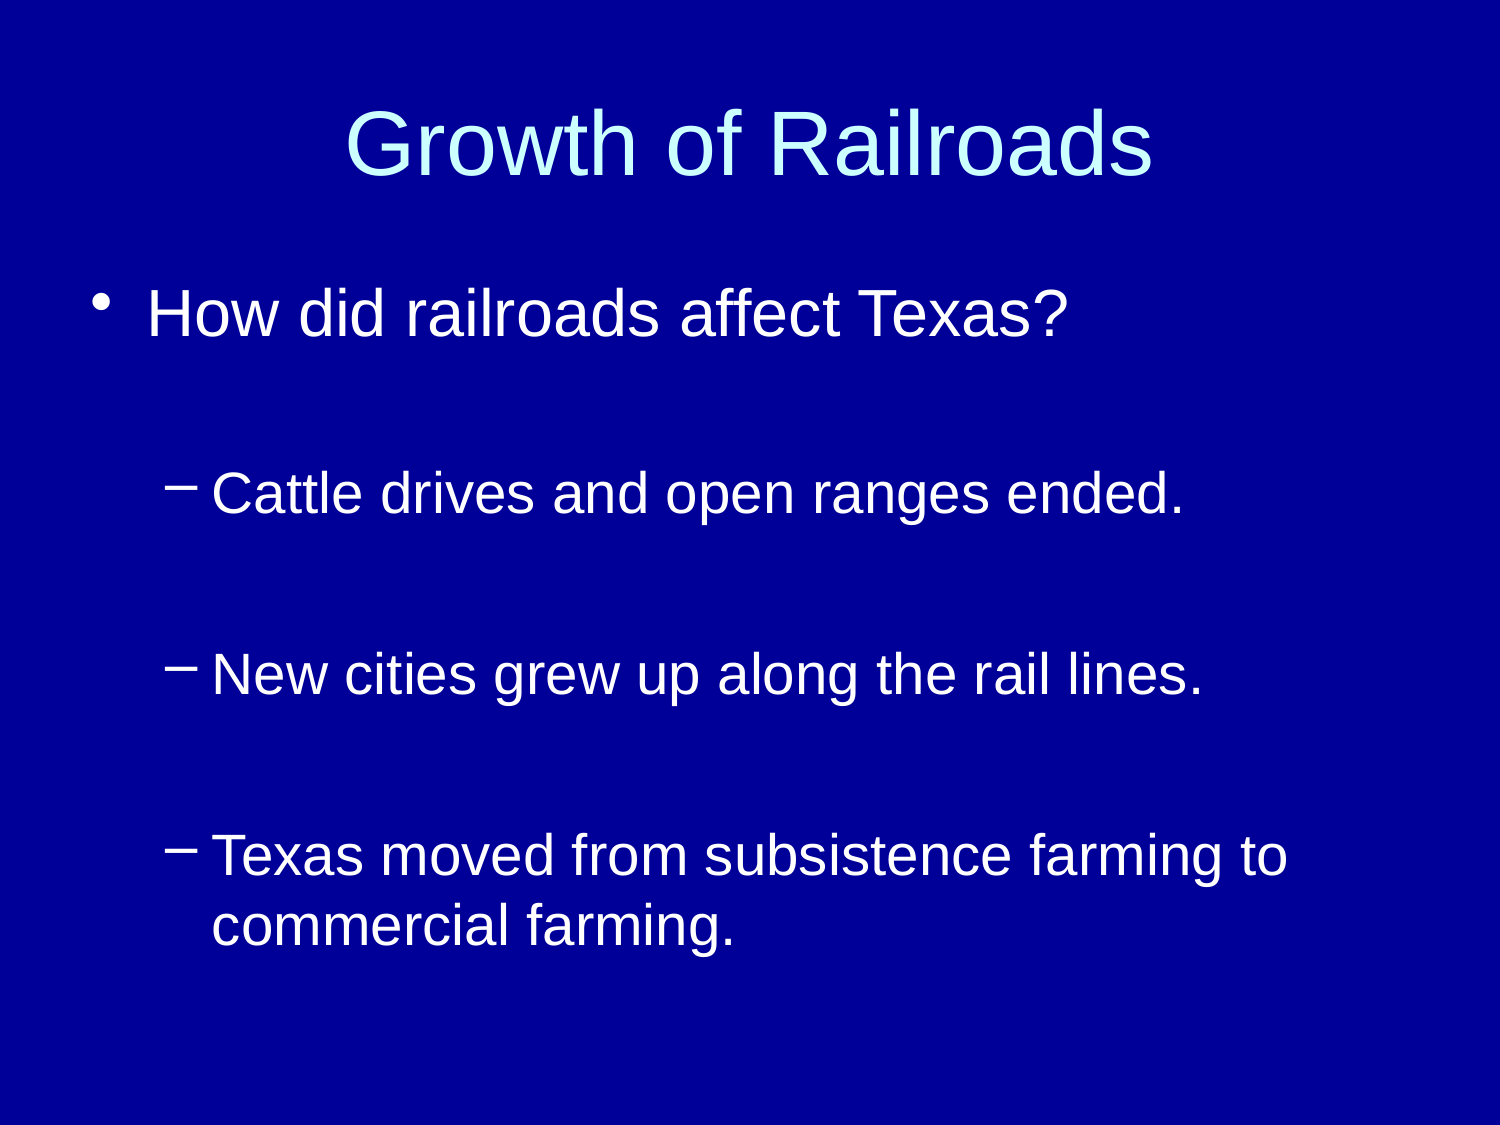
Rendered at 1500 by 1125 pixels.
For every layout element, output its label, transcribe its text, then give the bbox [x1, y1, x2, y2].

title Growth of Railroads [74, 44, 1426, 233]
list How did railroads affect Texas? Cattle drives and open ranges ended. New cities grew up along the rail lines. Texas moved from subsistence farming to commercial farming. [74, 262, 1426, 1006]
